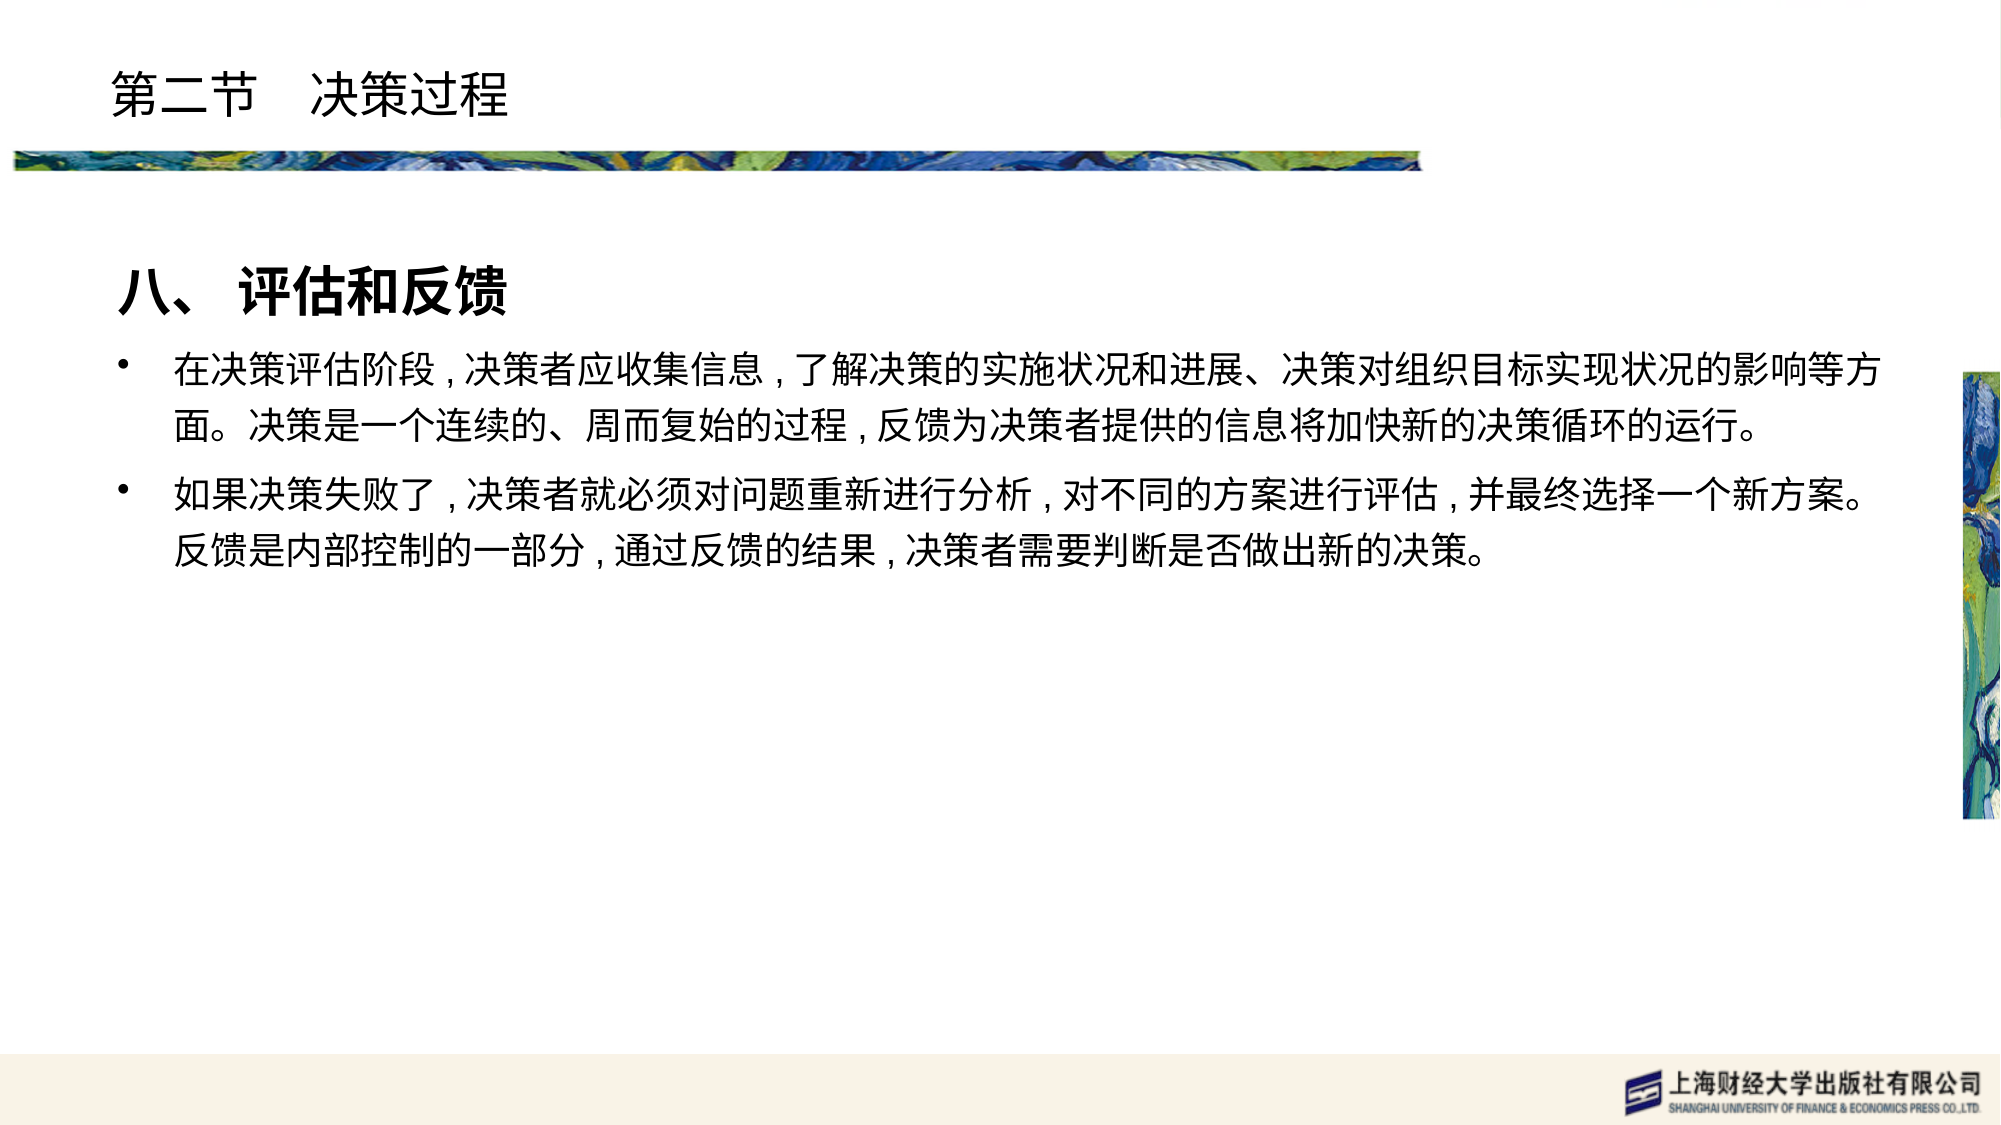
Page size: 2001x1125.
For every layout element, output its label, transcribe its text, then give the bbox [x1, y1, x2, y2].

picture [0, 0, 2001, 1125]
list 八、 评估和反馈 在决策评估阶段,决策者应收集信息,了解决策的实施状况和进展、决策对组织目标实现状况的影响等方面。决策是一个连续的、周而复始的过程,反馈为决策者提供的信息将加快新的决策循环的运行。 如果决策失败了,决策者就必须对问题重新进行分析,对不同的方案进行评估,并最终选择一个新方案。反馈是内部控制的一部分,通过反馈的结果,决策者需要判断是否做出新的决策。 [102, 233, 1898, 1032]
title 第二节 决策过程 [94, 42, 1451, 146]
